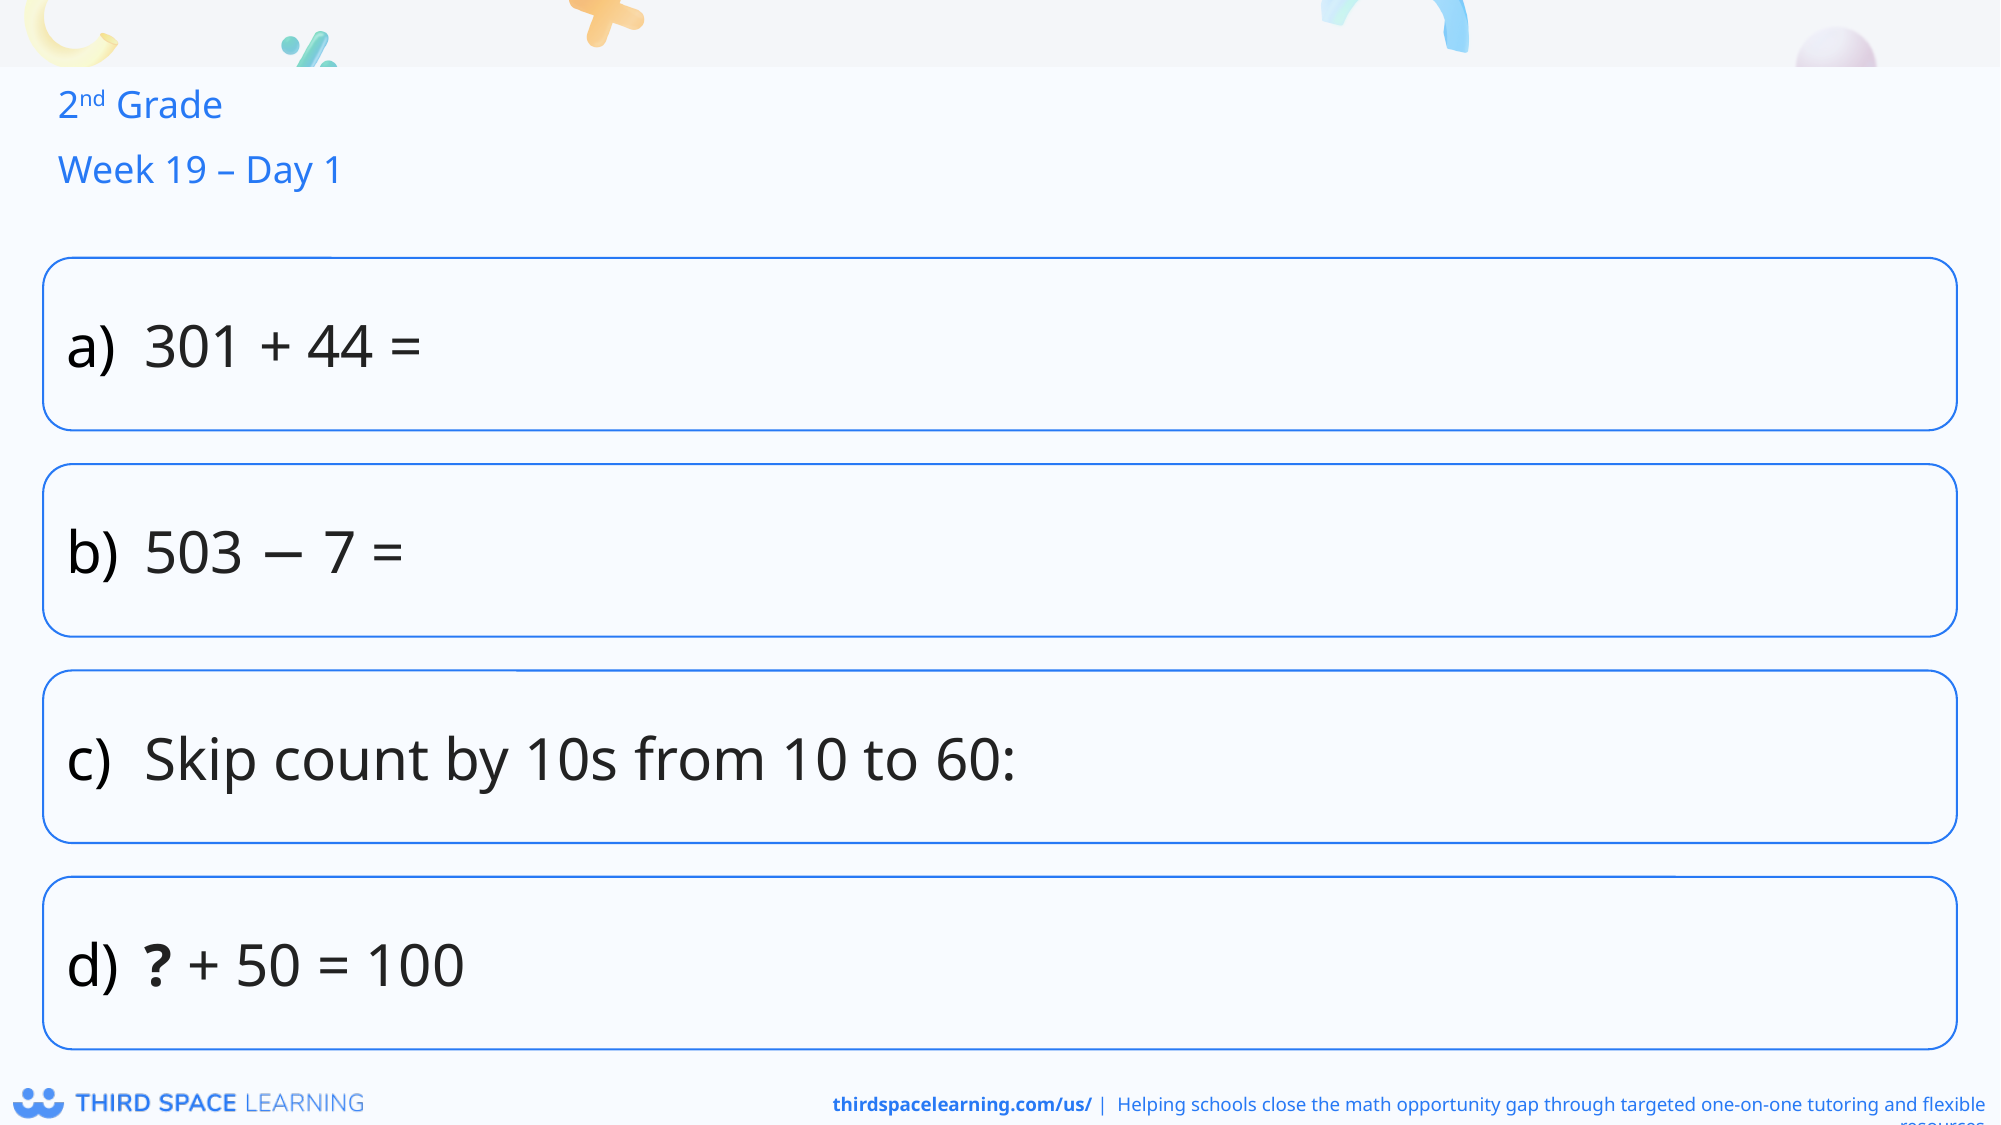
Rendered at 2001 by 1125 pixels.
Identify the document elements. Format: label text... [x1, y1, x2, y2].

list Skip count by 10s from 10 to 60: [129, 684, 1939, 829]
list 301 + 44 = [129, 272, 1939, 416]
text_box 2nd Grade Week 19 – Day 1 [43, 73, 509, 212]
list ? + 50 = 100 [129, 891, 1939, 1035]
picture [13, 1088, 365, 1119]
picture [0, 0, 2000, 67]
list 503 − 7 = [129, 478, 1939, 623]
